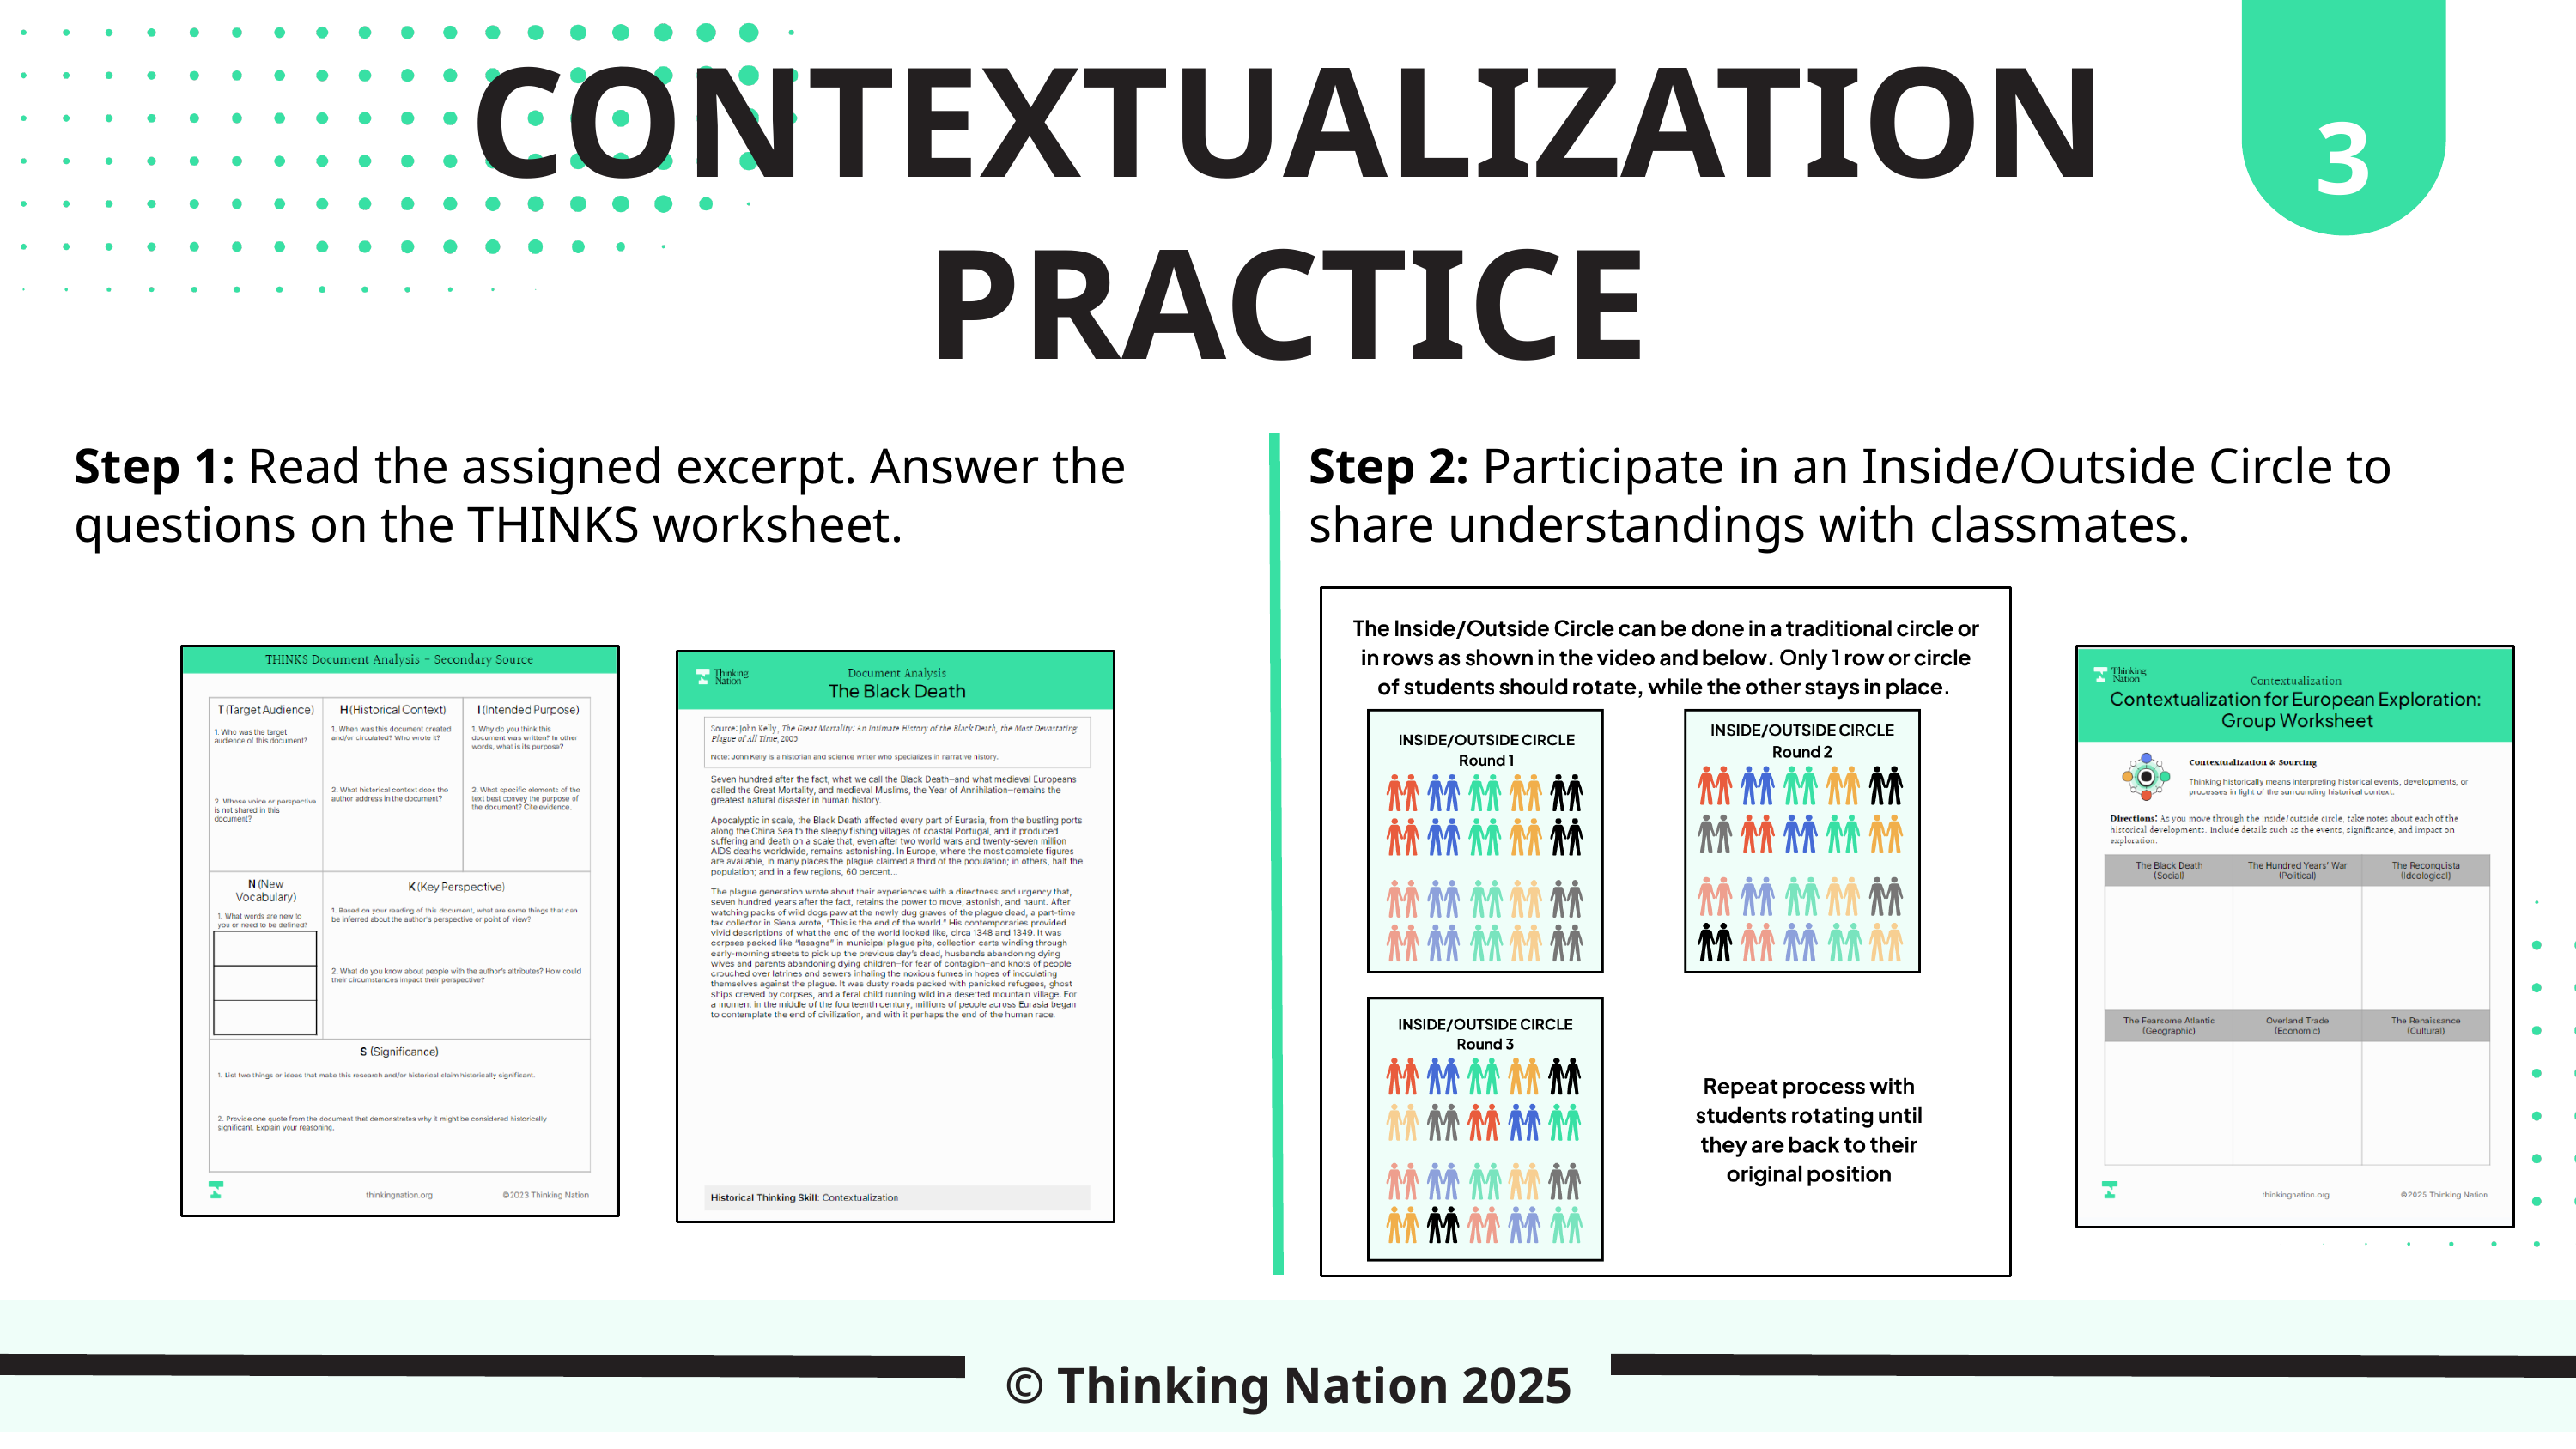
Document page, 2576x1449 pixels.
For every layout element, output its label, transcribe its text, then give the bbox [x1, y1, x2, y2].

text_box Step 2: Participate in an Inside/Outside Circle to share understandings with classmates. [1296, 422, 2528, 573]
picture [1322, 588, 2009, 1276]
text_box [0, 1299, 2576, 1433]
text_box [1274, 433, 1279, 1276]
picture [182, 646, 618, 1216]
text_box [0, 0, 799, 293]
picture [2078, 646, 2513, 1227]
picture [677, 652, 1114, 1221]
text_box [2233, 0, 2455, 236]
text_box [2110, 898, 2576, 1247]
text_box CONTEXTUALIZATION PRACTICE [410, 24, 2166, 390]
text_box Step 1: Read the assigned excerpt. Answer the questions on the THINKS worksheet. [61, 422, 1257, 573]
